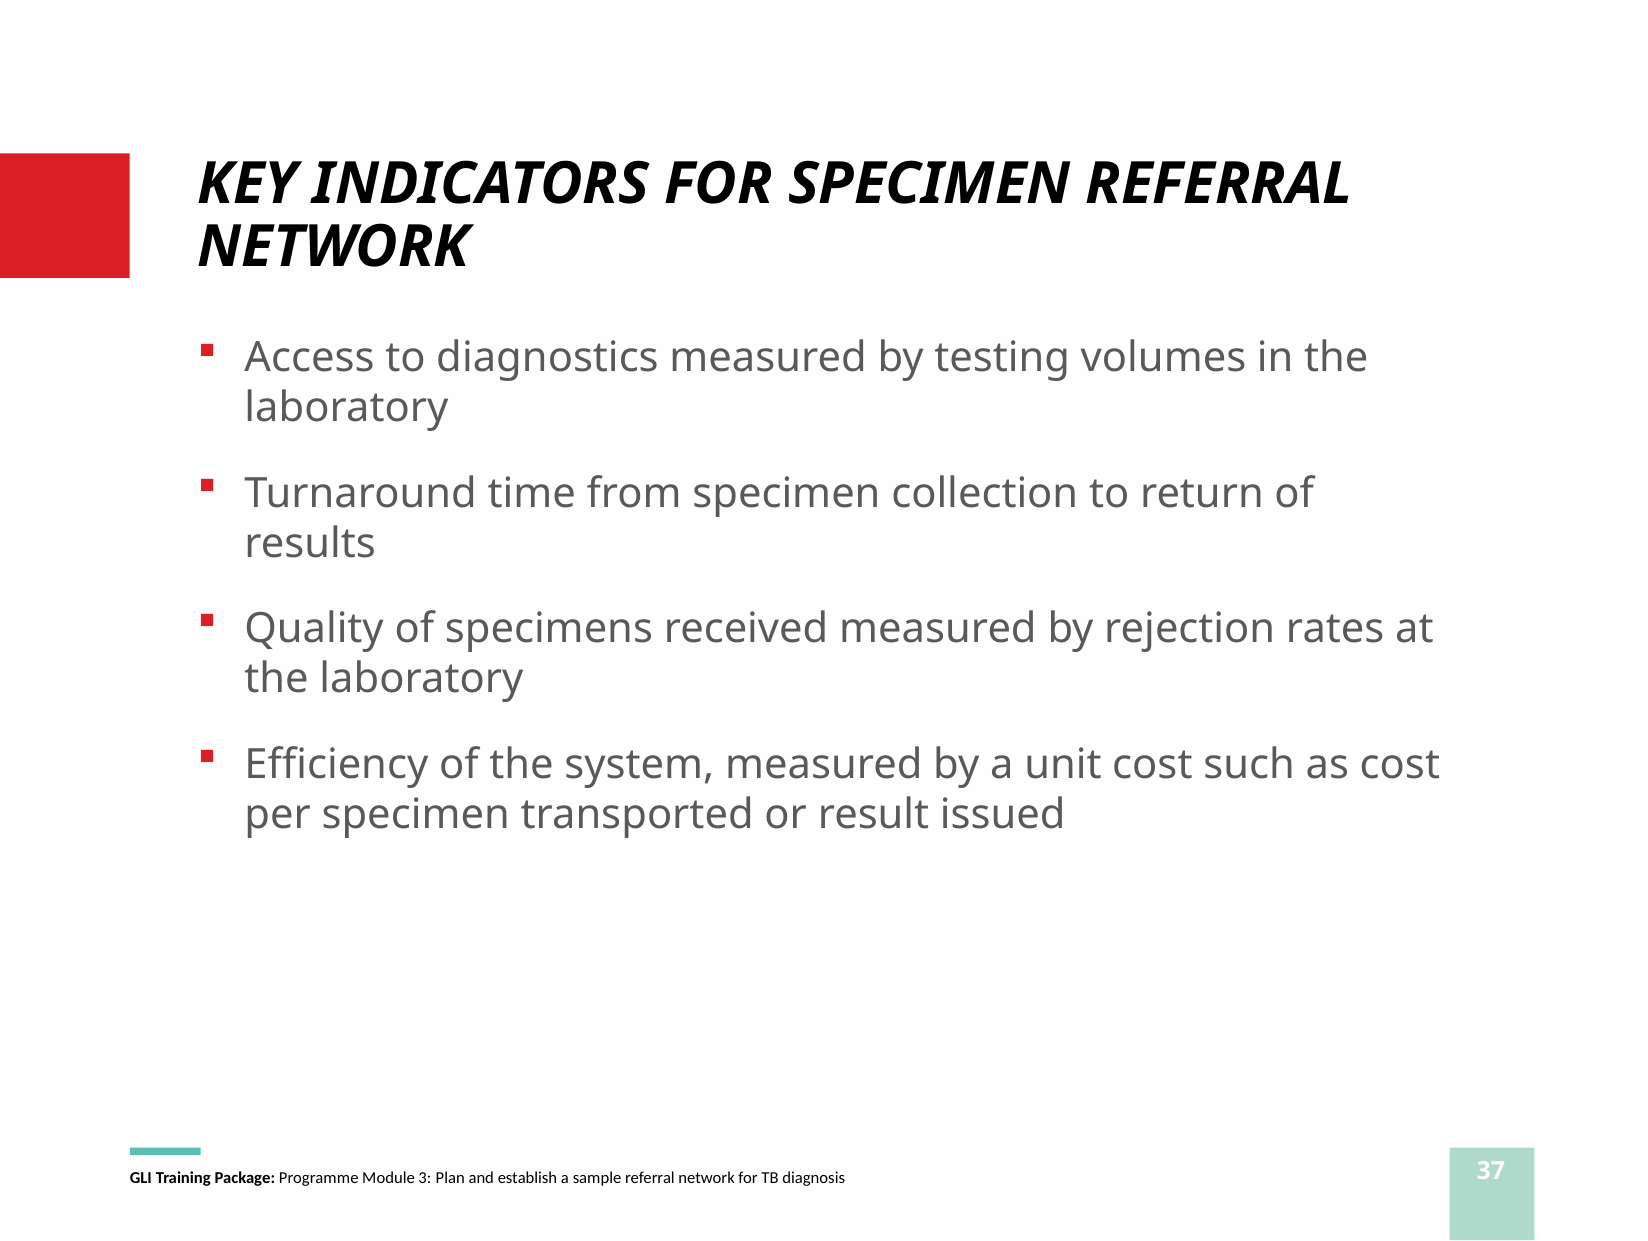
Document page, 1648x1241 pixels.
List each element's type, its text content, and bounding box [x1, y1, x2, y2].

title KEY INDICATORS FOR SPECIMEN REFERRAL NETWORK [197, 153, 1450, 278]
list Access to diagnostics measured by testing volumes in the laboratory Turnaround time from specimen collection to return of results Quality of specimens received measured by rejection rates at the laboratory Efficiency of the system, measured by a unit cost such as cost per specimen transported or result issued [197, 330, 1450, 1087]
